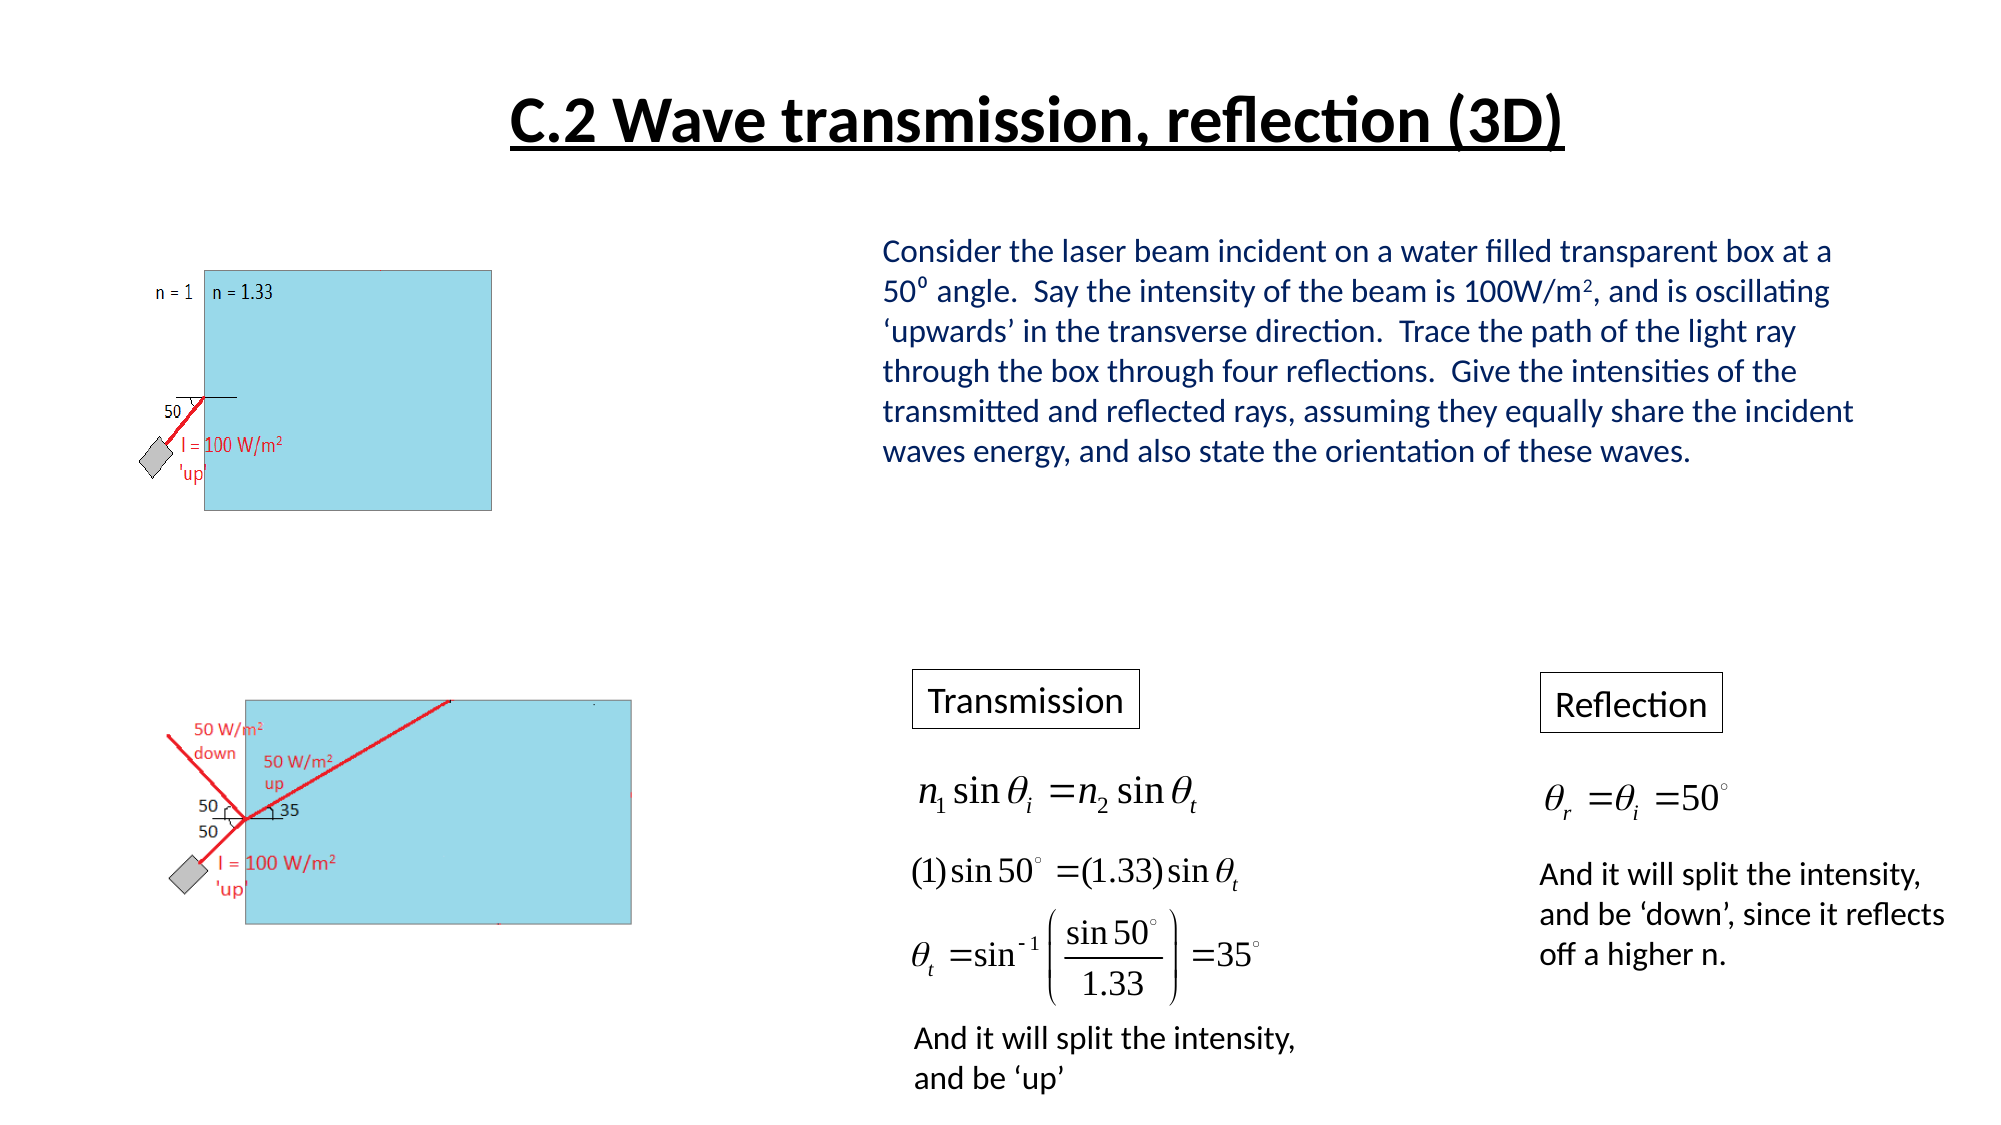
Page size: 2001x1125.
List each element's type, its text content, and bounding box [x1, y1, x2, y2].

text_box Reflection [1540, 672, 1723, 733]
text_box Consider the laser beam incident on a water filled transparent box at a 50⁰ angle. Say the intensity of the beam is 100W/m2, and is oscillating ‘upwards’ in the transverse direction. Trace the path of the light ray through the box through four reflections. Give the intensities of the transmitted and reflected rays, assuming they equally share the incident waves energy, and also state the orientation of these waves. [867, 221, 1902, 477]
text_box C.2 Wave transmission, reflection (3D) [495, 67, 1580, 163]
text_box Transmission [912, 669, 1140, 729]
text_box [911, 762, 1205, 824]
text_box And it will split the intensity, and be ‘up’ [899, 1008, 1320, 1104]
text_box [1539, 768, 1734, 830]
text_box And it will split the intensity, and be ‘down’, since it reflects off a higher n. [1524, 844, 1961, 980]
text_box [906, 841, 1268, 1015]
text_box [67, 183, 797, 636]
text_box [85, 618, 757, 1015]
